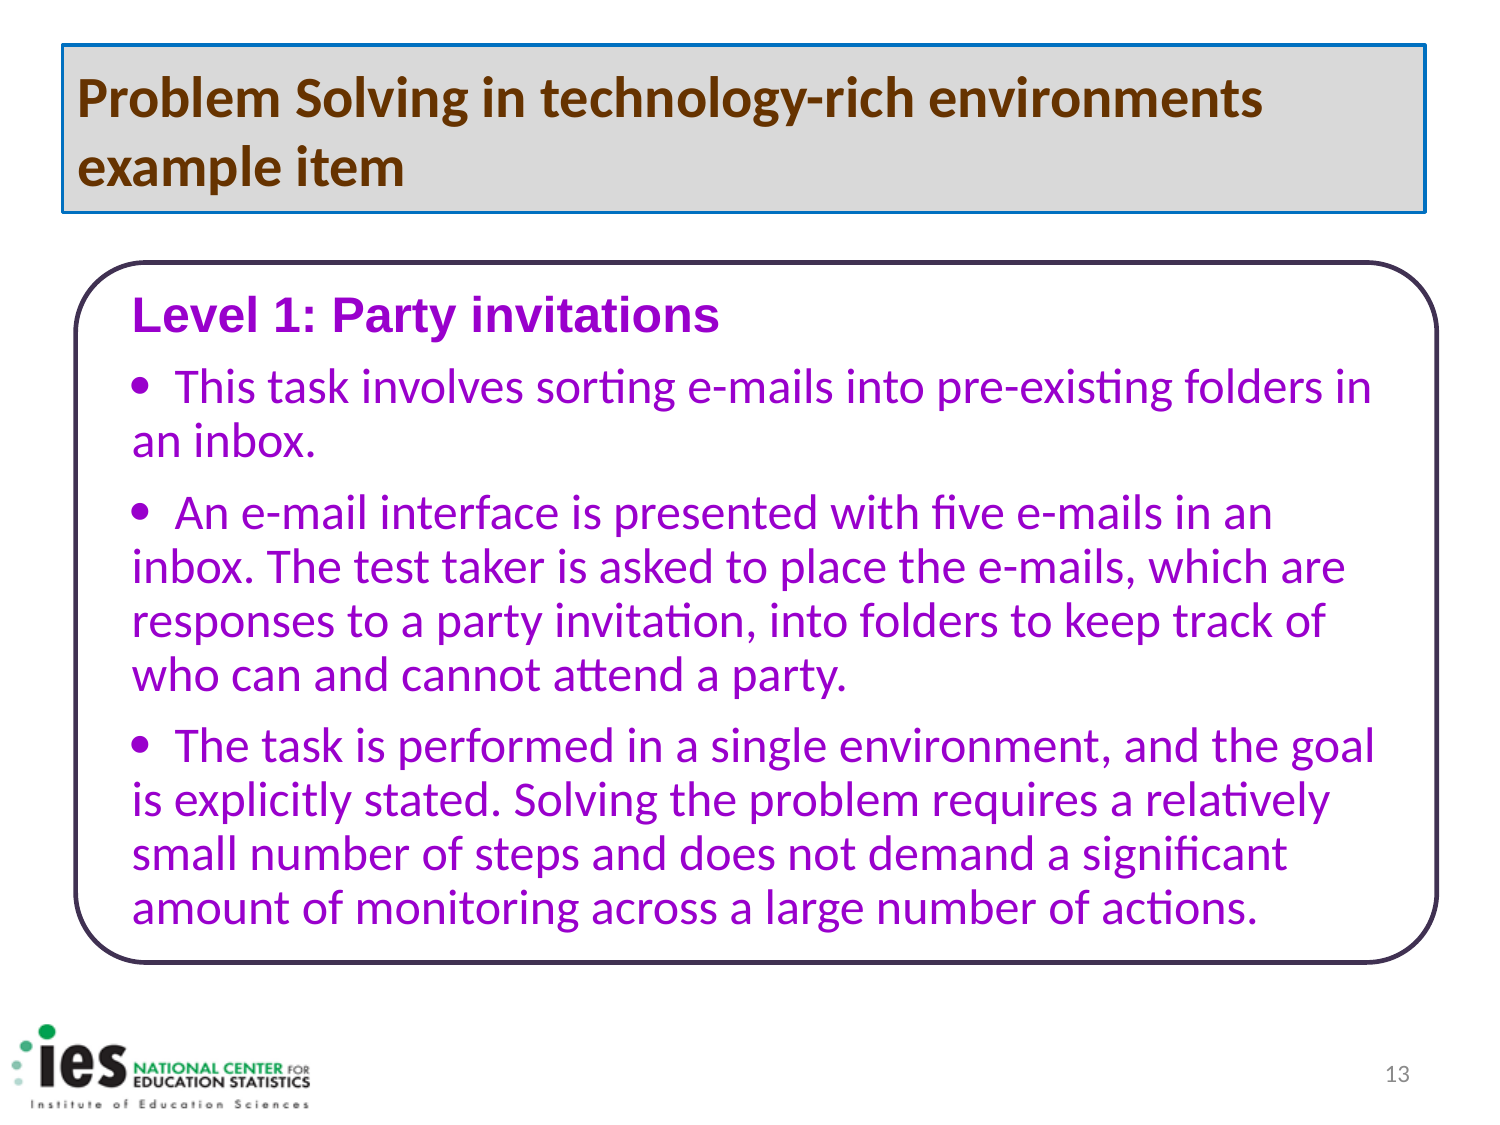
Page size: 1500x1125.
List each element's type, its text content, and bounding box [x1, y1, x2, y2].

title Problem Solving in technology-rich environments example item [62, 45, 1425, 213]
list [74, 262, 1438, 963]
picture [0, 1011, 337, 1125]
slide_number 13 [1074, 1042, 1425, 1103]
